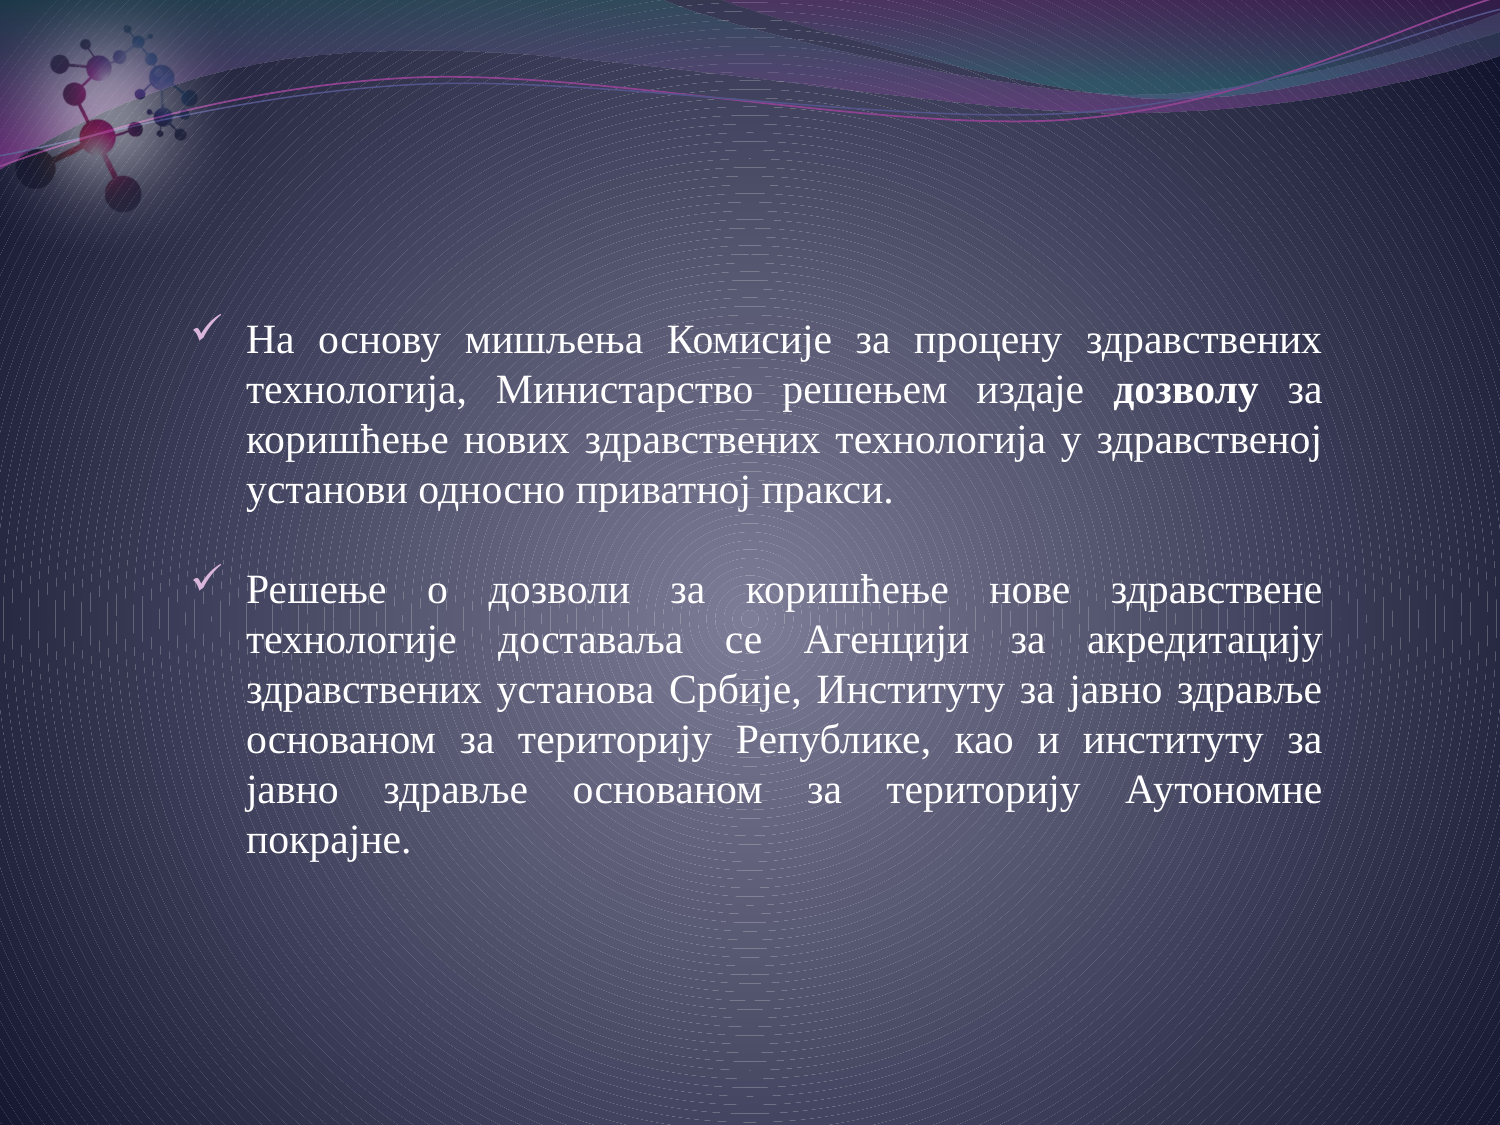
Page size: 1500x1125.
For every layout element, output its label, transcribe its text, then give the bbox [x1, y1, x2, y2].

text_box На основу мишљења Комисије за процену здравствених технологија, Министарство решењем издаје дозволу за коришћење нових здравствених технологија у здравственој установи односно приватној пракси. Решење о дозволи за коришћење нове здравствене технологије доставаља се Агенцији за акредитацију здравствених установа Србије, Институту за јавно здравље основаном за територију Републике, као и институту за јавно здравље основаном за територију Аутономне покрајне. [174, 304, 1338, 870]
